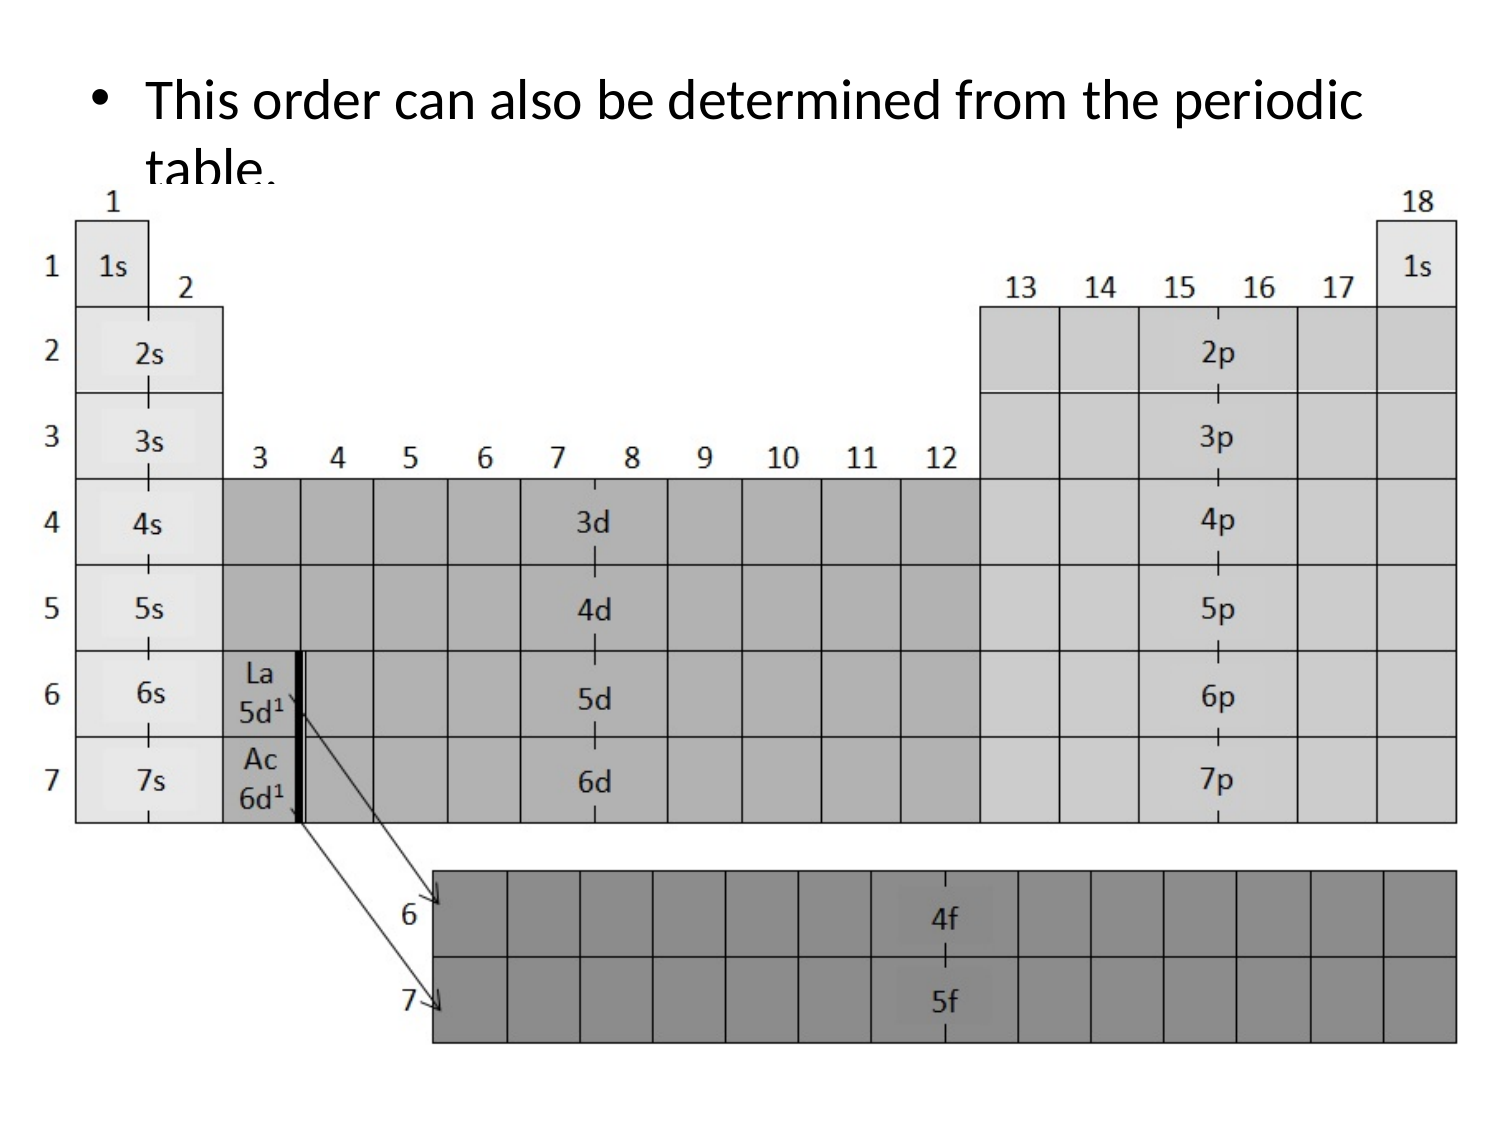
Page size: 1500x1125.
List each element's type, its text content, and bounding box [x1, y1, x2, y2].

list This order can also be determined from the periodic table. [74, 54, 1426, 183]
picture [29, 184, 1479, 1059]
